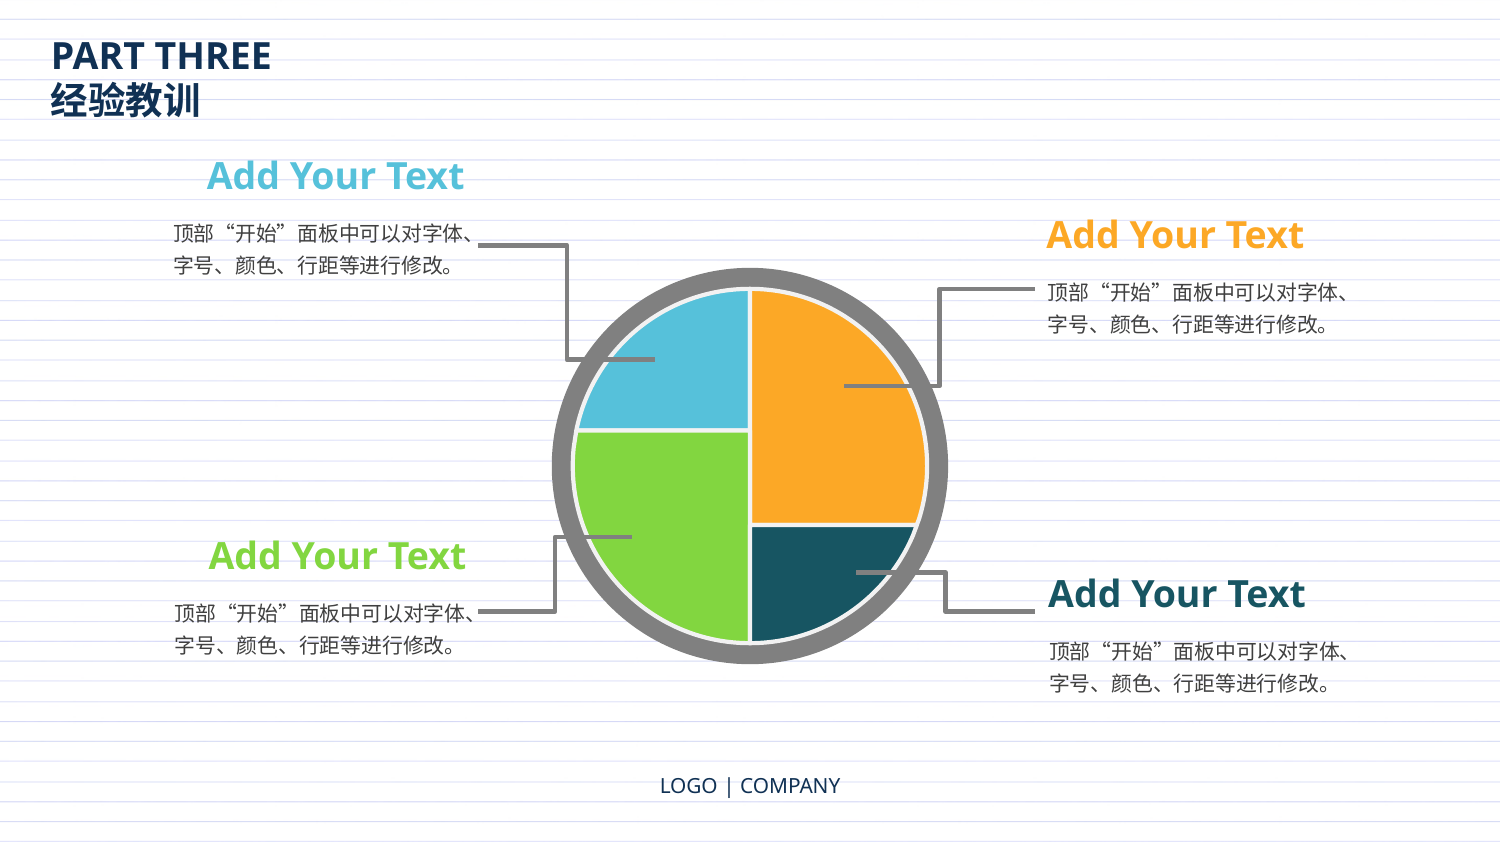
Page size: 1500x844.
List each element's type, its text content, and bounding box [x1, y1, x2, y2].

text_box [855, 572, 1029, 612]
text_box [477, 245, 656, 360]
picture [0, 0, 1500, 844]
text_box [1032, 203, 1368, 345]
text_box [932, 398, 944, 534]
text_box [694, 652, 806, 661]
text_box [1034, 562, 1369, 704]
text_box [143, 524, 481, 666]
text_box [675, 271, 825, 287]
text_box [143, 144, 479, 286]
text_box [844, 288, 1035, 387]
text_box LOGO | COMPANY [644, 765, 856, 806]
text_box [555, 401, 567, 531]
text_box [572, 288, 928, 644]
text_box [485, 536, 632, 612]
text_box PART THREE 经验教训 [36, 24, 296, 130]
